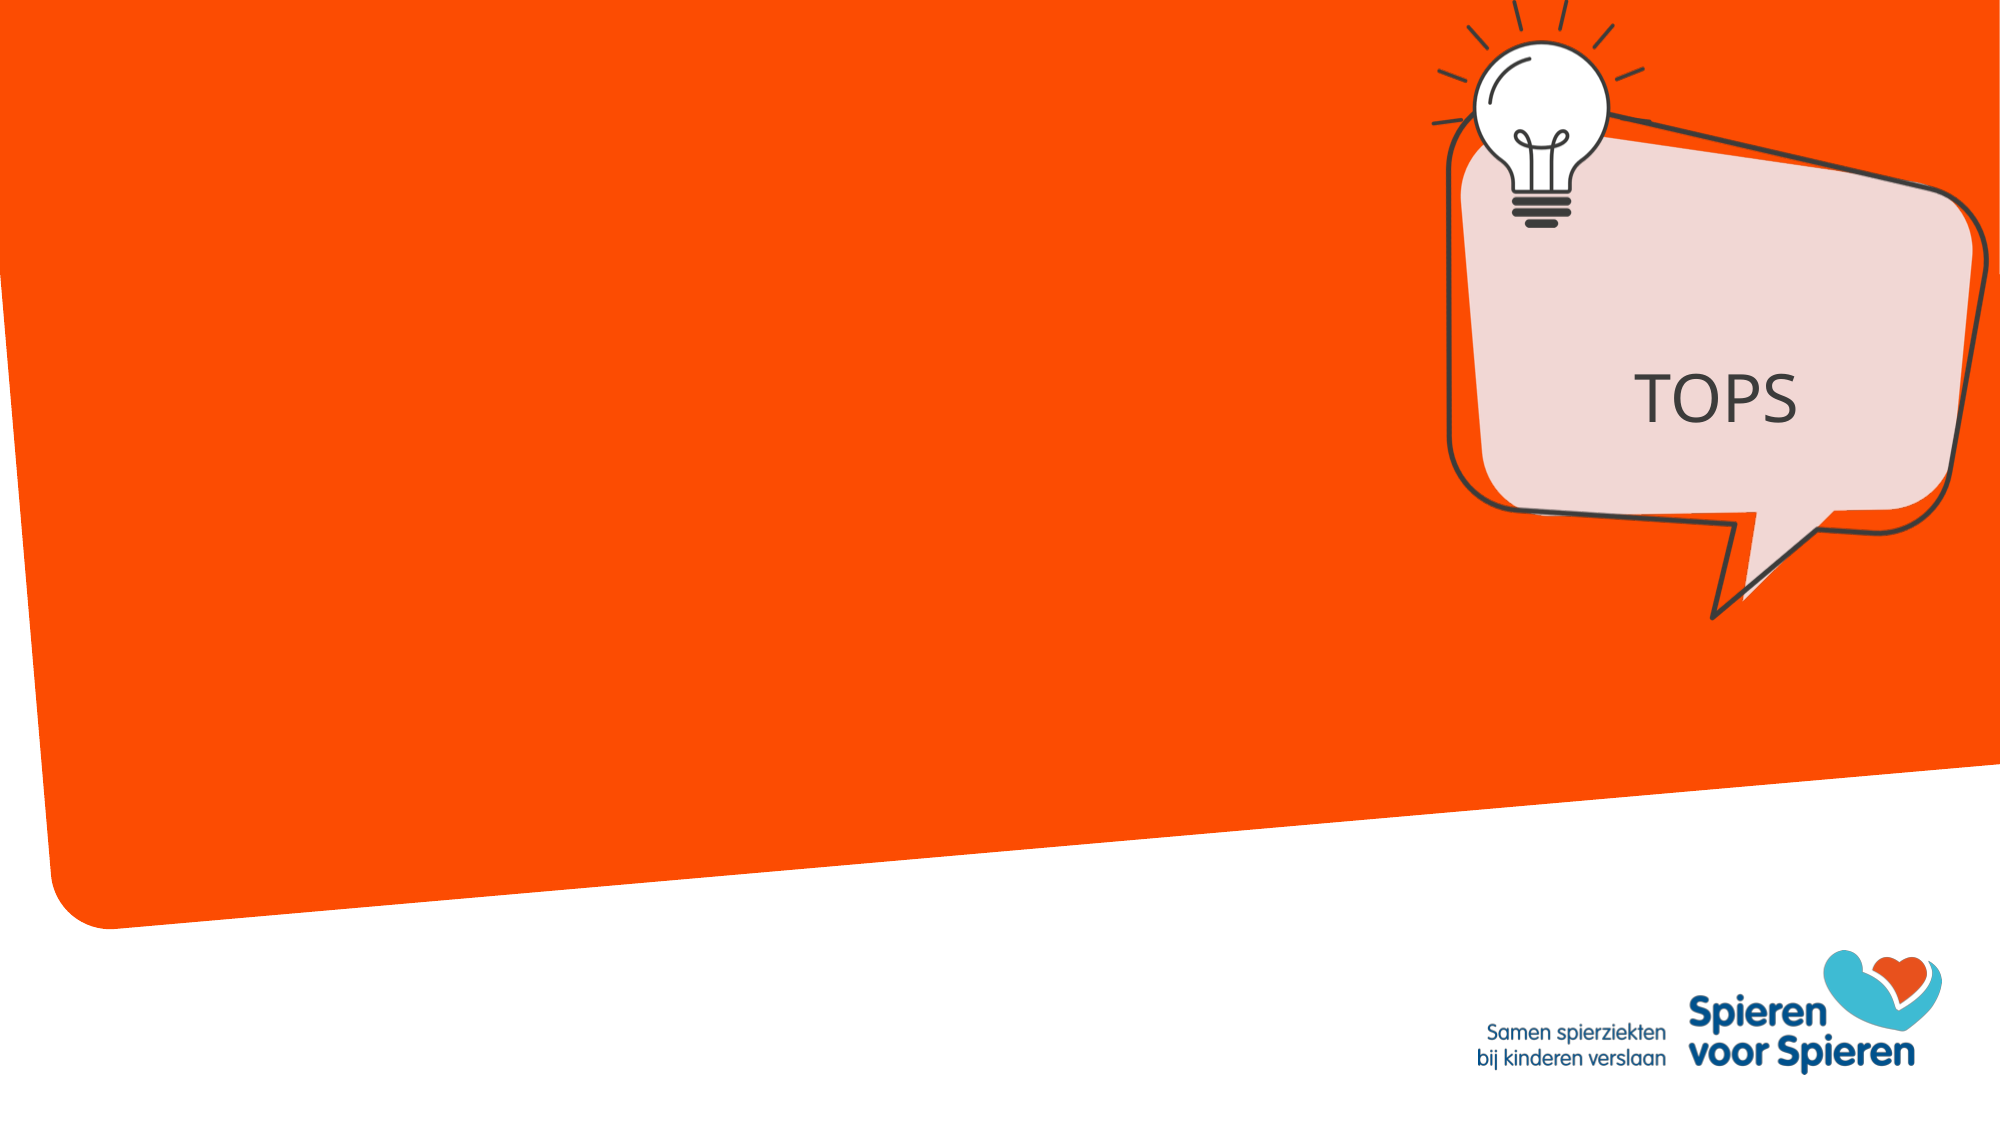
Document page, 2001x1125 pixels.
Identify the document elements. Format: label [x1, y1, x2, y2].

text_box [1409, 0, 2000, 642]
picture [1478, 950, 1942, 1075]
